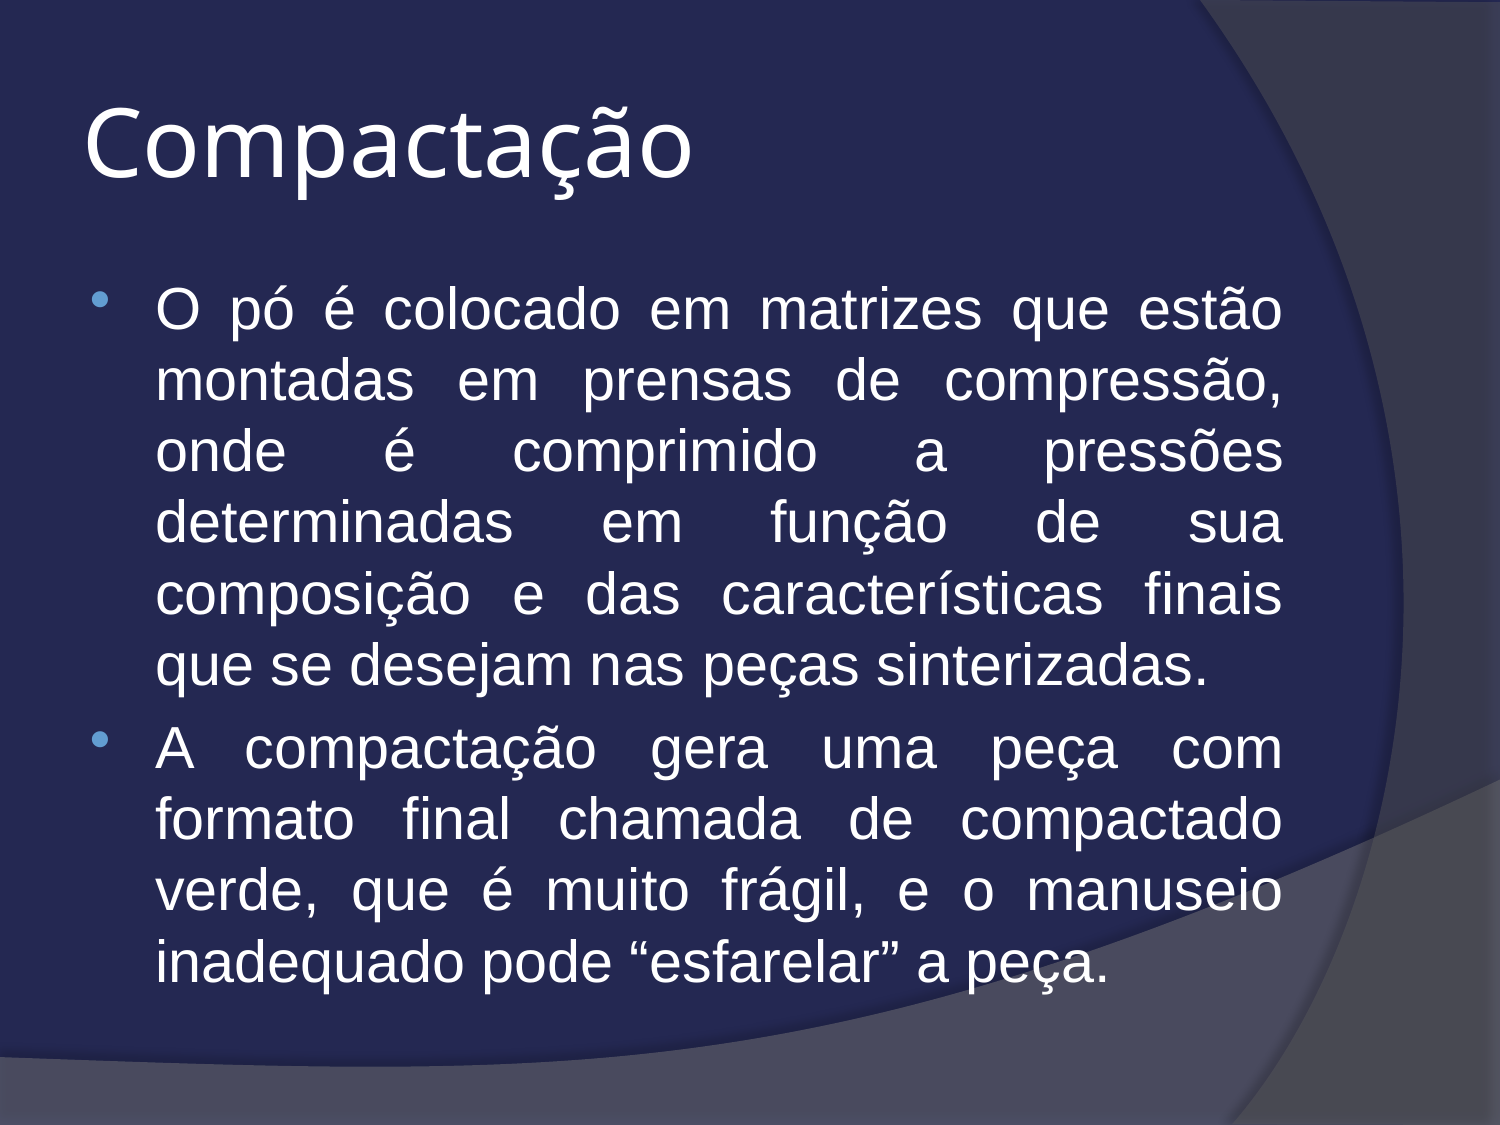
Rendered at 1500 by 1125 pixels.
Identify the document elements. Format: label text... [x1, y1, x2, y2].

list O pó é colocado em matrizes que estão montadas em prensas de compressão, onde é comprimido a pressões determinadas em função de sua composição e das características finais que se desejam nas peças sinterizadas. A compactação gera uma peça com formato final chamada de compactado verde, que é muito frágil, e o manuseio inadequado pode “esfarelar” a peça. [75, 262, 1300, 1005]
title Compactação [75, 45, 1300, 233]
